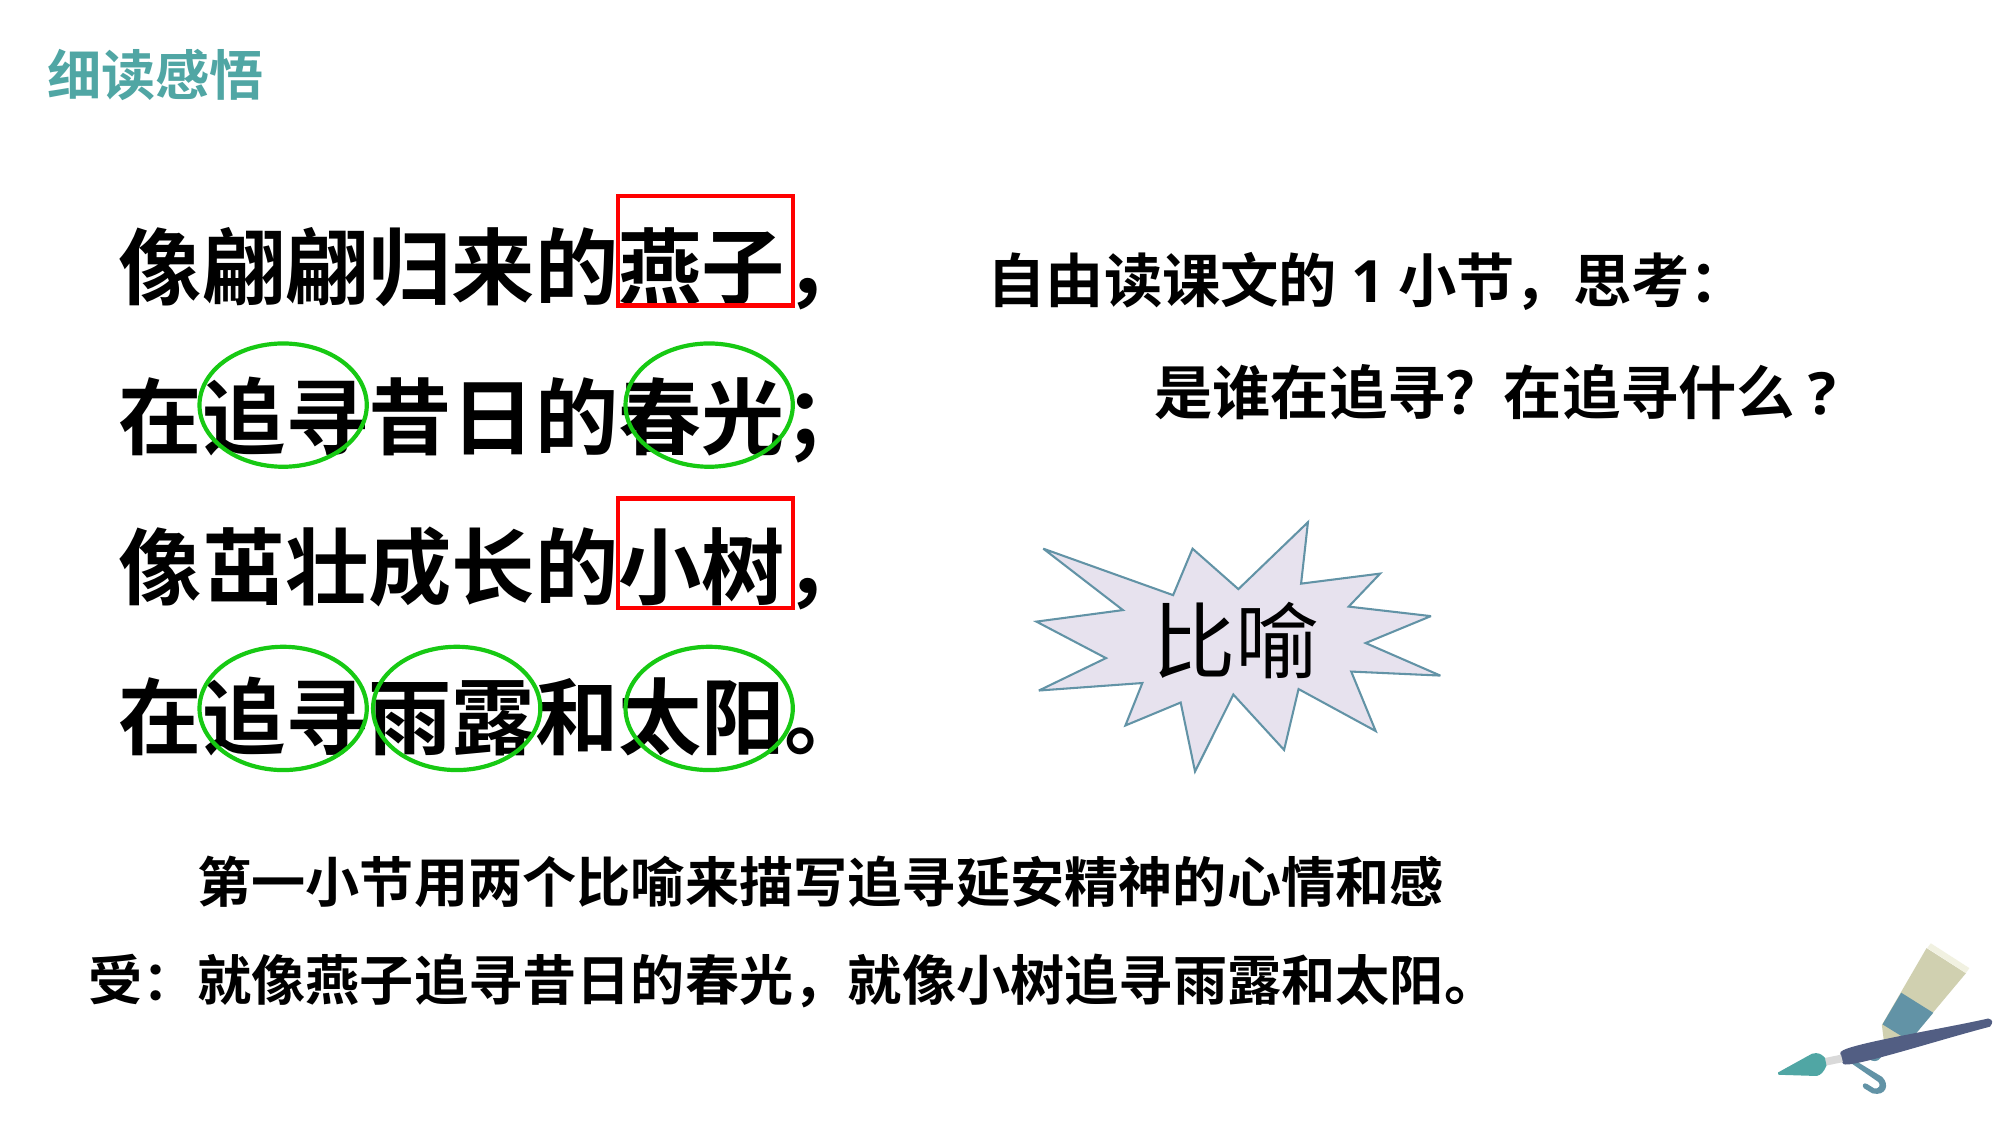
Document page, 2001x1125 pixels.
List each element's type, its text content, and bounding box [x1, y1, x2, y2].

text_box 第一小节用两个比喻来描写追寻延安精神的心情和感受：就像燕子追寻昔日的春光，就像小树追寻雨露和太阳。 [73, 808, 1512, 1019]
text_box 比喻 [1033, 519, 1441, 775]
text_box [624, 645, 794, 772]
text_box [617, 195, 794, 307]
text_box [1811, 945, 1974, 1125]
text_box 细读感悟 [32, 33, 347, 114]
text_box [617, 497, 794, 609]
text_box [624, 342, 794, 468]
text_box 自由读课文的1小节，思考： 是谁在追寻？在追寻什么? [972, 195, 1909, 434]
text_box [198, 342, 368, 468]
text_box 像翩翩归来的燕子， 在追寻昔日的春光； 像茁壮成长的小树， 在追寻雨露和太阳。 [104, 158, 901, 773]
text_box [372, 645, 542, 772]
text_box [198, 645, 368, 772]
